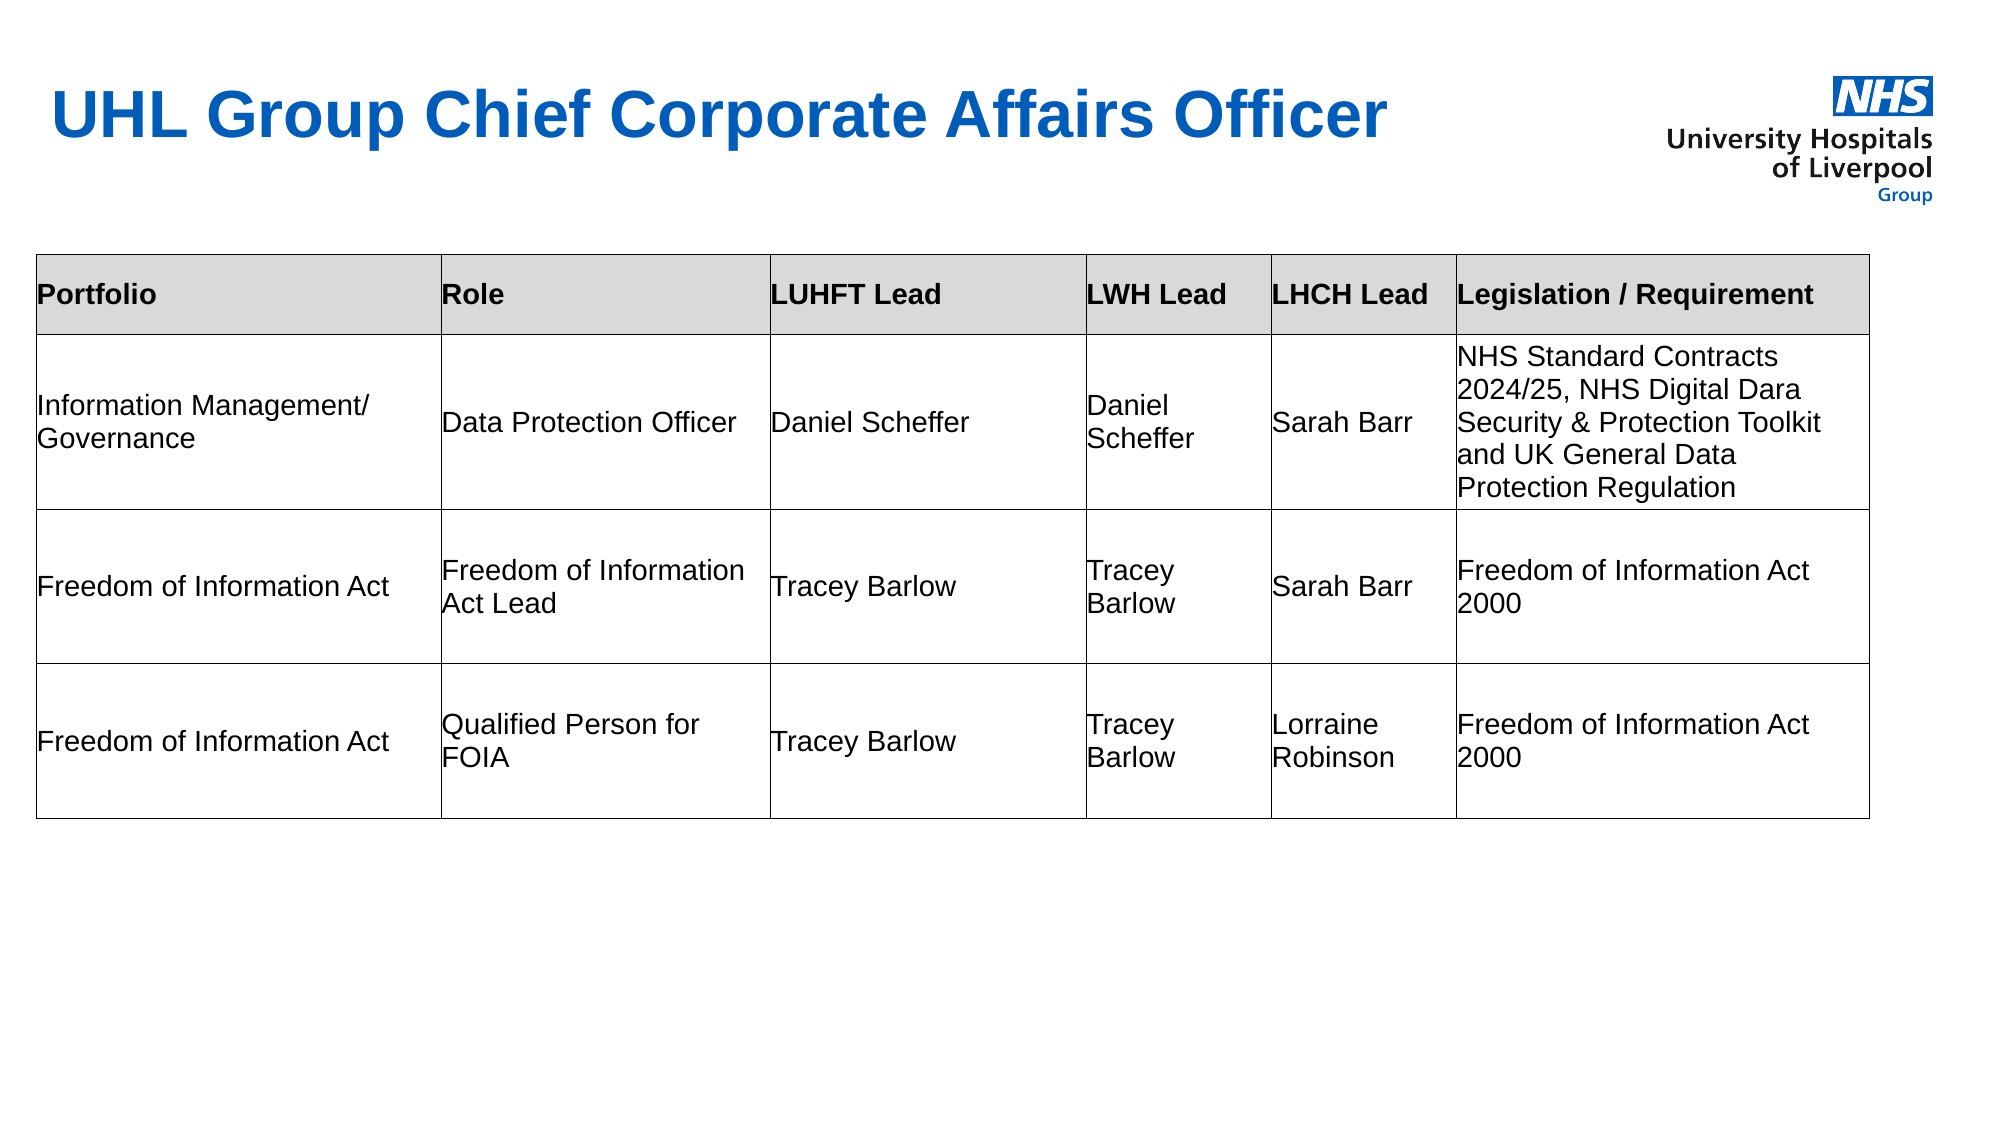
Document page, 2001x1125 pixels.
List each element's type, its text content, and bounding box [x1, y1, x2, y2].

table_cell Daniel Scheffer [1087, 335, 1271, 509]
table_cell Daniel Scheffer [771, 335, 1086, 509]
table_cell NHS Standard Contracts 2024/25, NHS Digital Dara Security & Protection Toolkit and UK General Data Protection Regulation [1457, 335, 1869, 509]
table_cell Tracey Barlow [771, 510, 1086, 663]
table_cell Freedom of Information Act 2000 [1457, 510, 1869, 663]
table_header Portfolio [37, 255, 441, 334]
table_cell Information Management/ Governance [37, 335, 441, 509]
table_cell Freedom of Information Act Lead [442, 510, 770, 663]
text_box UHL Group Chief Corporate Affairs Officer [36, 55, 1437, 166]
table_cell Lorraine Robinson [1272, 664, 1456, 818]
table_header Legislation / Requirement [1457, 255, 1869, 334]
picture [1601, 0, 2000, 282]
table_header LWH Lead [1087, 255, 1271, 334]
table_cell Sarah Barr [1272, 510, 1456, 663]
table_header Role [442, 255, 770, 334]
table_cell Freedom of Information Act [37, 664, 441, 818]
table_cell Data Protection Officer [442, 335, 770, 509]
table_header LHCH Lead [1272, 255, 1456, 334]
table_cell Freedom of Information Act 2000 [1457, 664, 1869, 818]
table_cell Qualified Person for FOIA [442, 664, 770, 818]
table_cell Tracey Barlow [1087, 510, 1271, 663]
table_cell Tracey Barlow [1087, 664, 1271, 818]
table_cell Freedom of Information Act [37, 510, 441, 663]
table_cell Sarah Barr [1272, 335, 1456, 509]
table_header LUHFT Lead [771, 255, 1086, 334]
table_cell Tracey Barlow [771, 664, 1086, 818]
